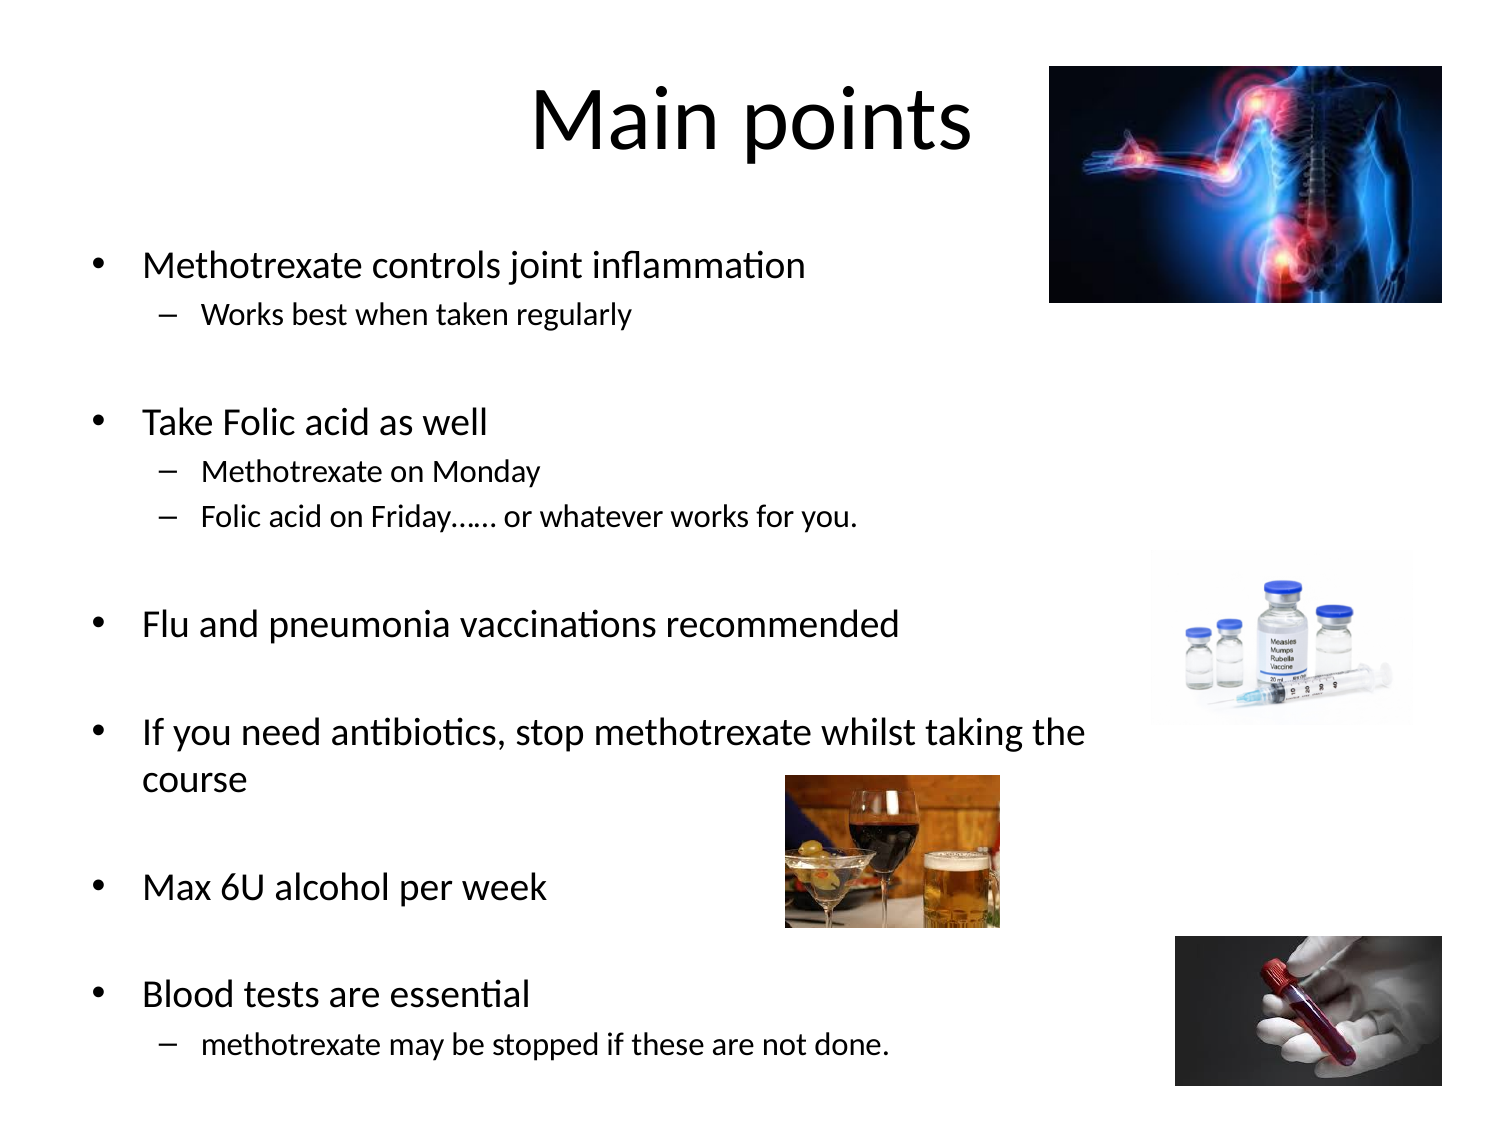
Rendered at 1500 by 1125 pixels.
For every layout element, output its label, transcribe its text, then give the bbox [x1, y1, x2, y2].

picture [1151, 550, 1413, 725]
list Methotrexate controls joint inflammation Works best when taken regularly Take Folic acid as well Methotrexate on Monday Folic acid on Friday…… or whatever works for you. Flu and pneumonia vaccinations recommended If you need antibiotics, stop methotrexate whilst taking the course Max 6U alcohol per week Blood tests are essential methotrexate may be stopped if these are not done. [76, 231, 1176, 1071]
picture [785, 774, 1001, 928]
picture [1174, 935, 1442, 1086]
picture [1048, 66, 1442, 303]
title Main points [76, 19, 1427, 207]
